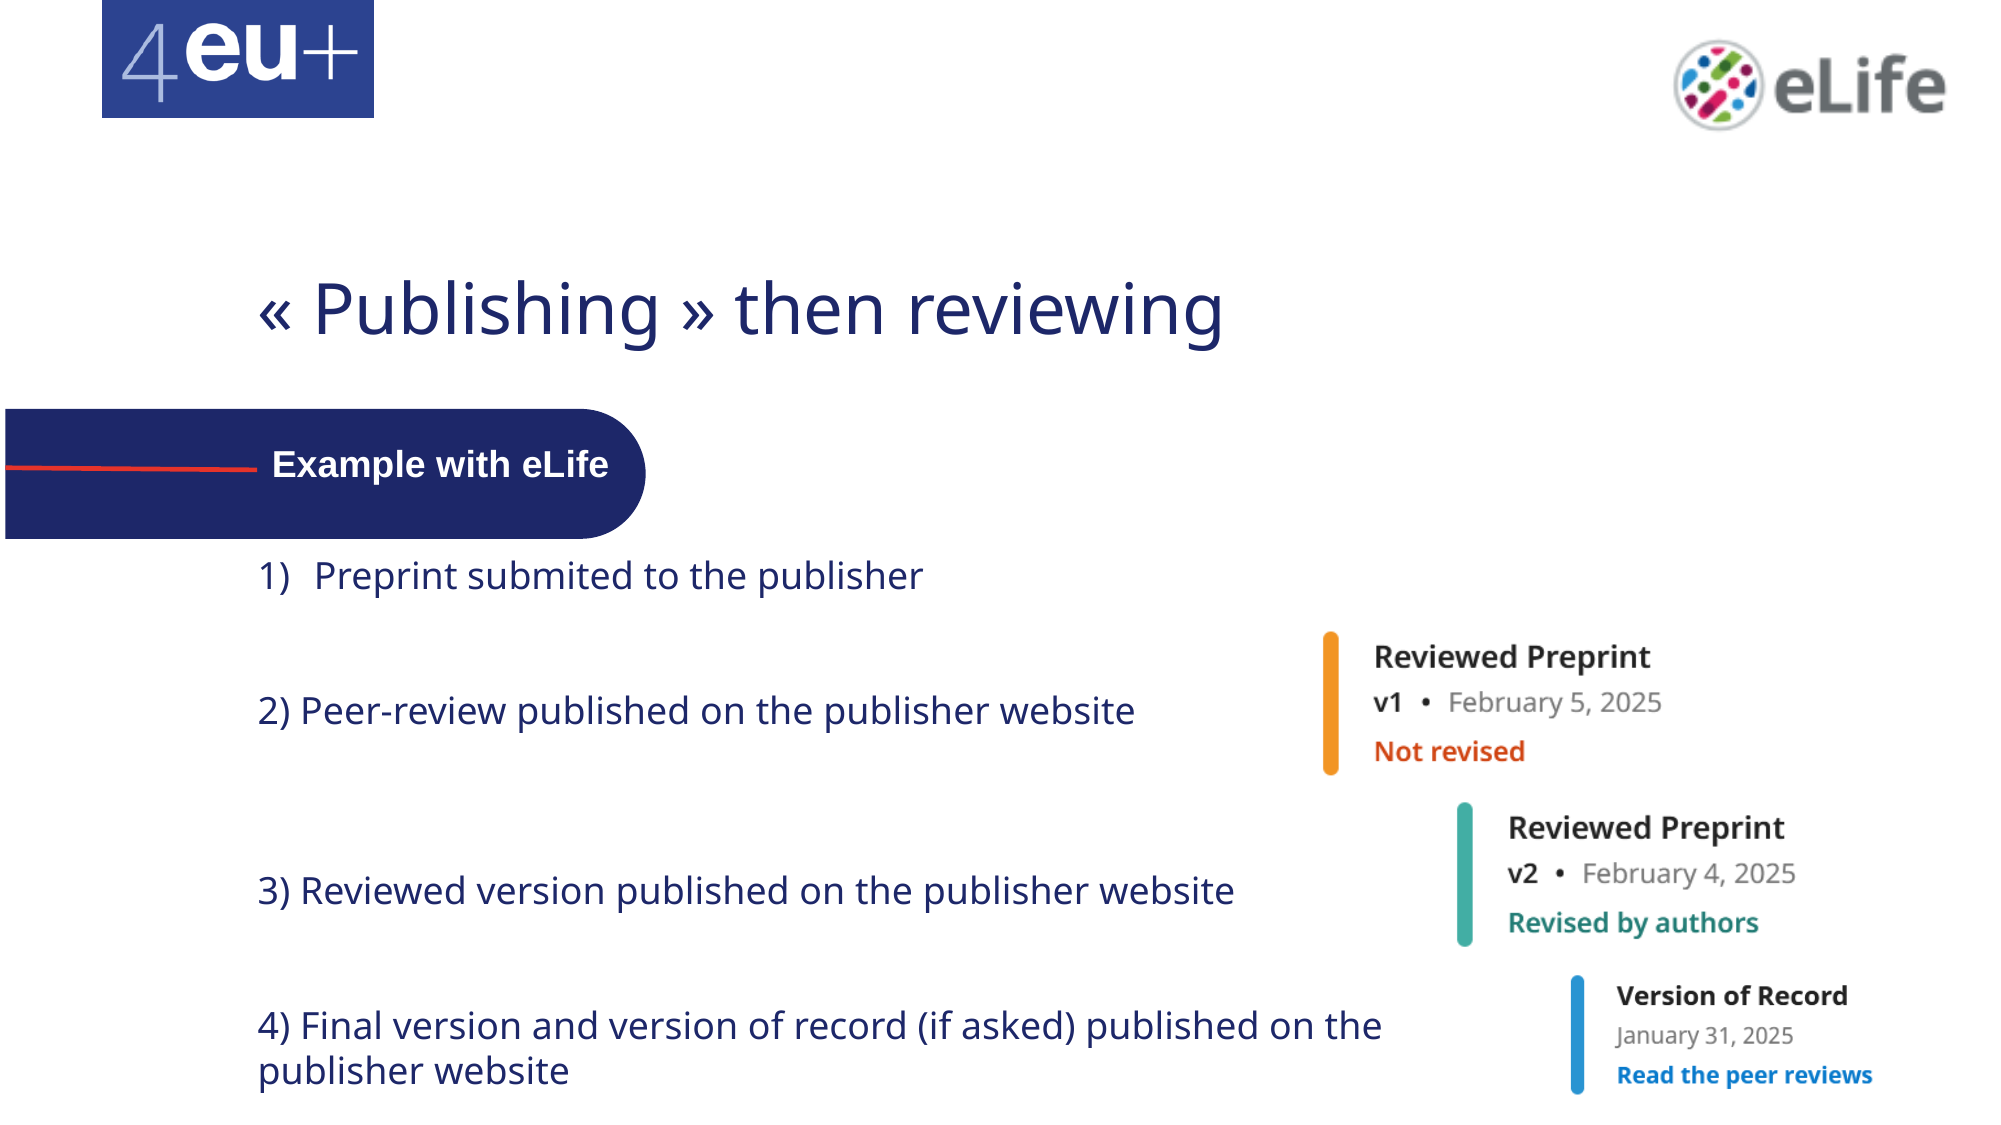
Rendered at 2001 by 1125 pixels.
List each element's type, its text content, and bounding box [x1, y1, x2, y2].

text_box [3, 406, 634, 468]
list Preprint submited to the publisher 2) Peer-review published on the publisher website 3) Reviewed version published on the publisher website 4) Final version and version of record (if asked) published on the publisher website [251, 552, 1544, 1035]
text_box Example with eLife [257, 432, 1230, 493]
picture [1550, 960, 1901, 1111]
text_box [5, 467, 258, 471]
picture [102, 0, 374, 118]
picture [1295, 597, 1835, 956]
text_box [3, 476, 645, 541]
title « Publishing » then reviewing [251, 162, 1900, 350]
picture [1635, 0, 2000, 197]
